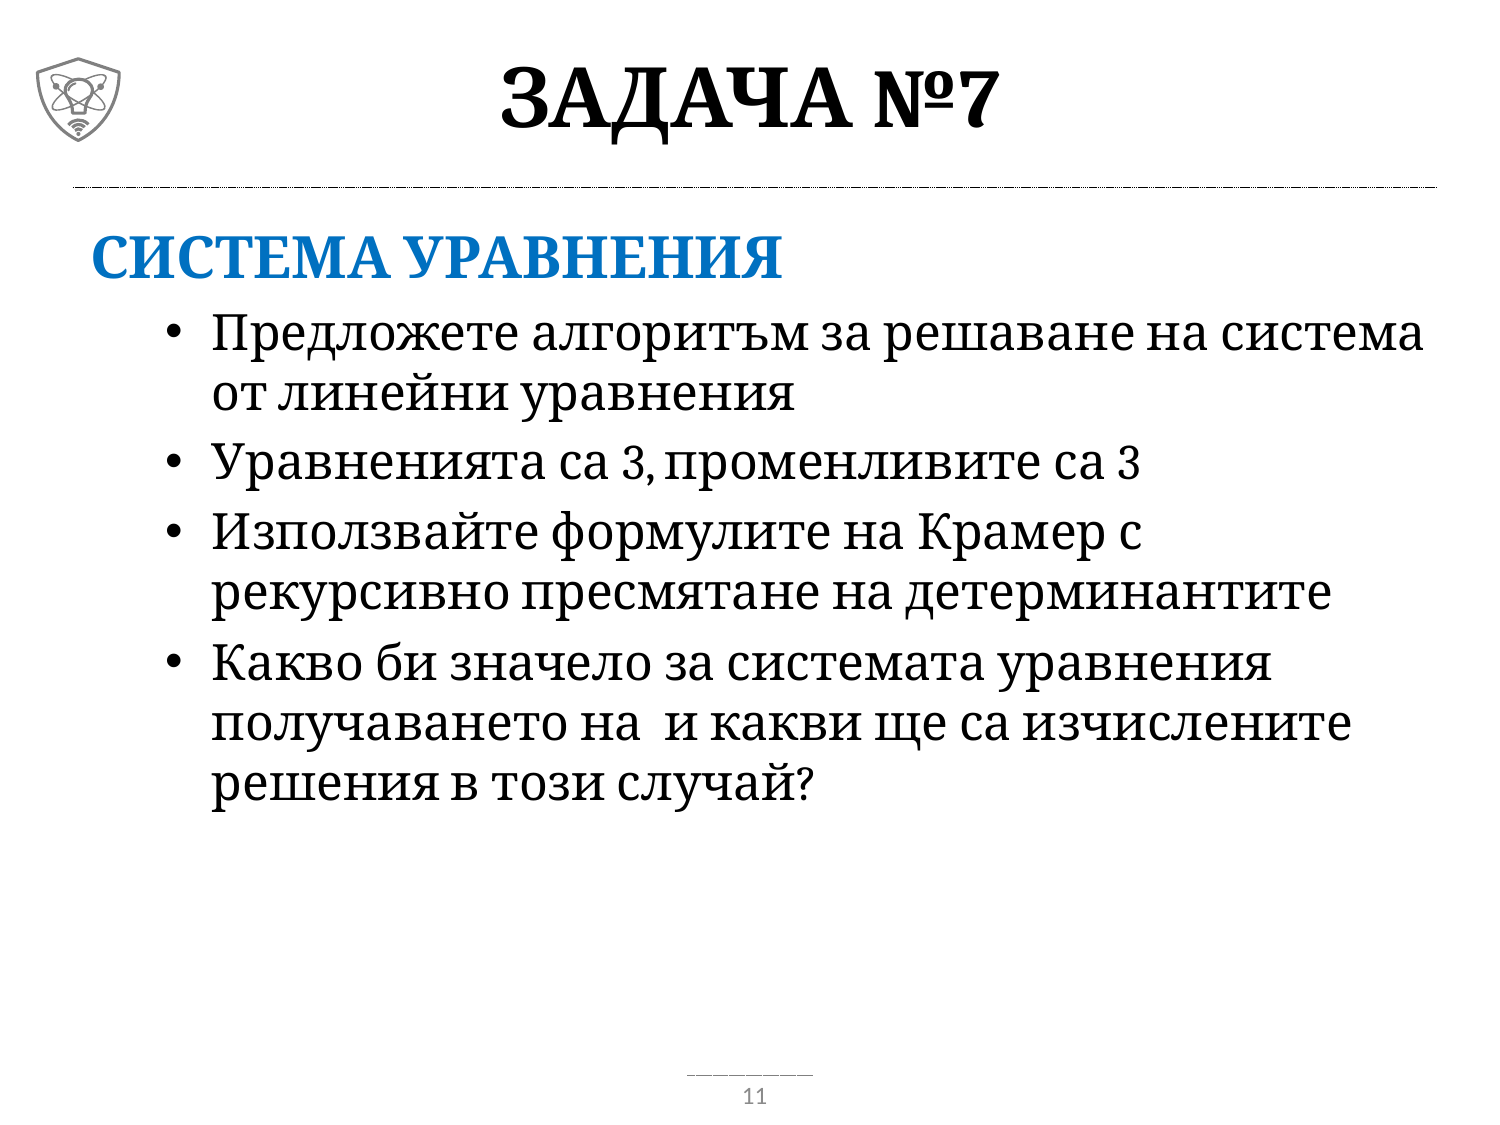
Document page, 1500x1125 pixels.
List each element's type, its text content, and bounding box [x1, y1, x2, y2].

title Задача №7 [0, 0, 1500, 188]
slide_number 11 [579, 1065, 930, 1125]
